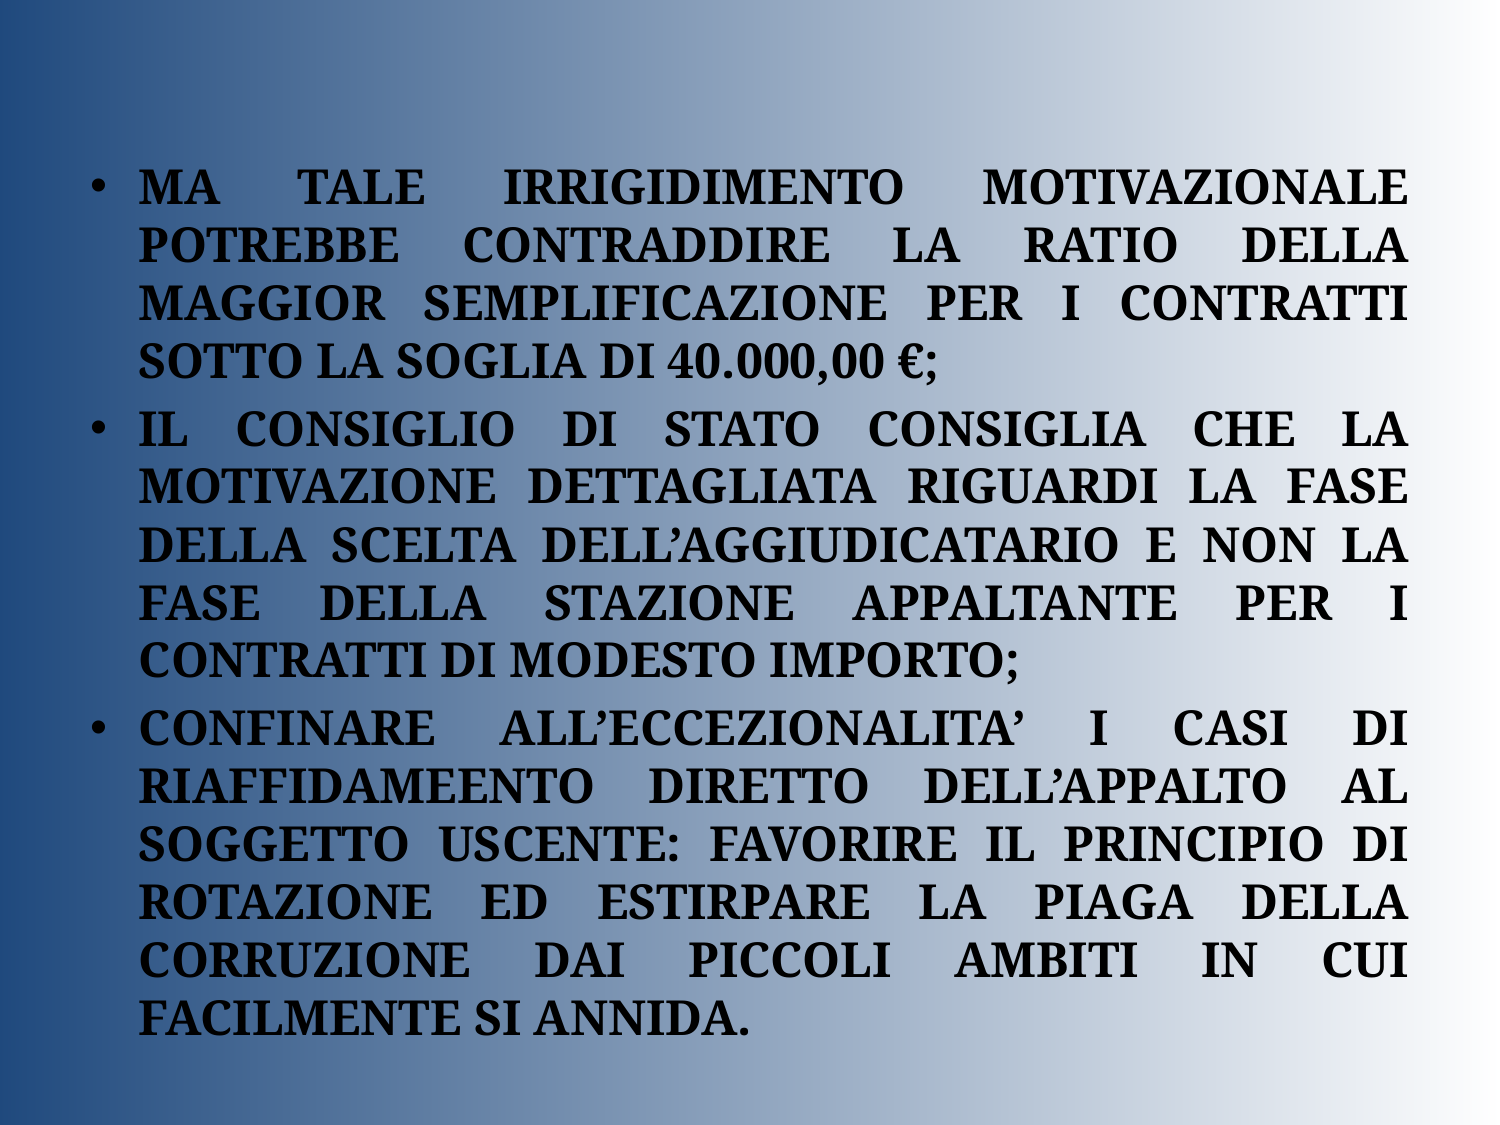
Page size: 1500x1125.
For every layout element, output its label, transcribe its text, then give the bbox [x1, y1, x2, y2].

list MA TALE IRRIGIDIMENTO MOTIVAZIONALE POTREBBE CONTRADDIRE LA RATIO DELLA MAGGIOR SEMPLIFICAZIONE PER I CONTRATTI SOTTO LA SOGLIA DI 40.000,00 €; IL CONSIGLIO DI STATO CONSIGLIA CHE LA MOTIVAZIONE DETTAGLIATA RIGUARDI LA FASE DELLA SCELTA DELL’AGGIUDICATARIO E NON LA FASE DELLA STAZIONE APPALTANTE PER I CONTRATTI DI MODESTO IMPORTO; CONFINARE ALL’ECCEZIONALITA’ I CASI DI RIAFFIDAMEENTO DIRETTO DELL’APPALTO AL SOGGETTO USCENTE: FAVORIRE IL PRINCIPIO DI ROTAZIONE ED ESTIRPARE LA PIAGA DELLA CORRUZIONE DAI PICCOLI AMBITI IN CUI FACILMENTE SI ANNIDA. [75, 77, 1425, 1069]
